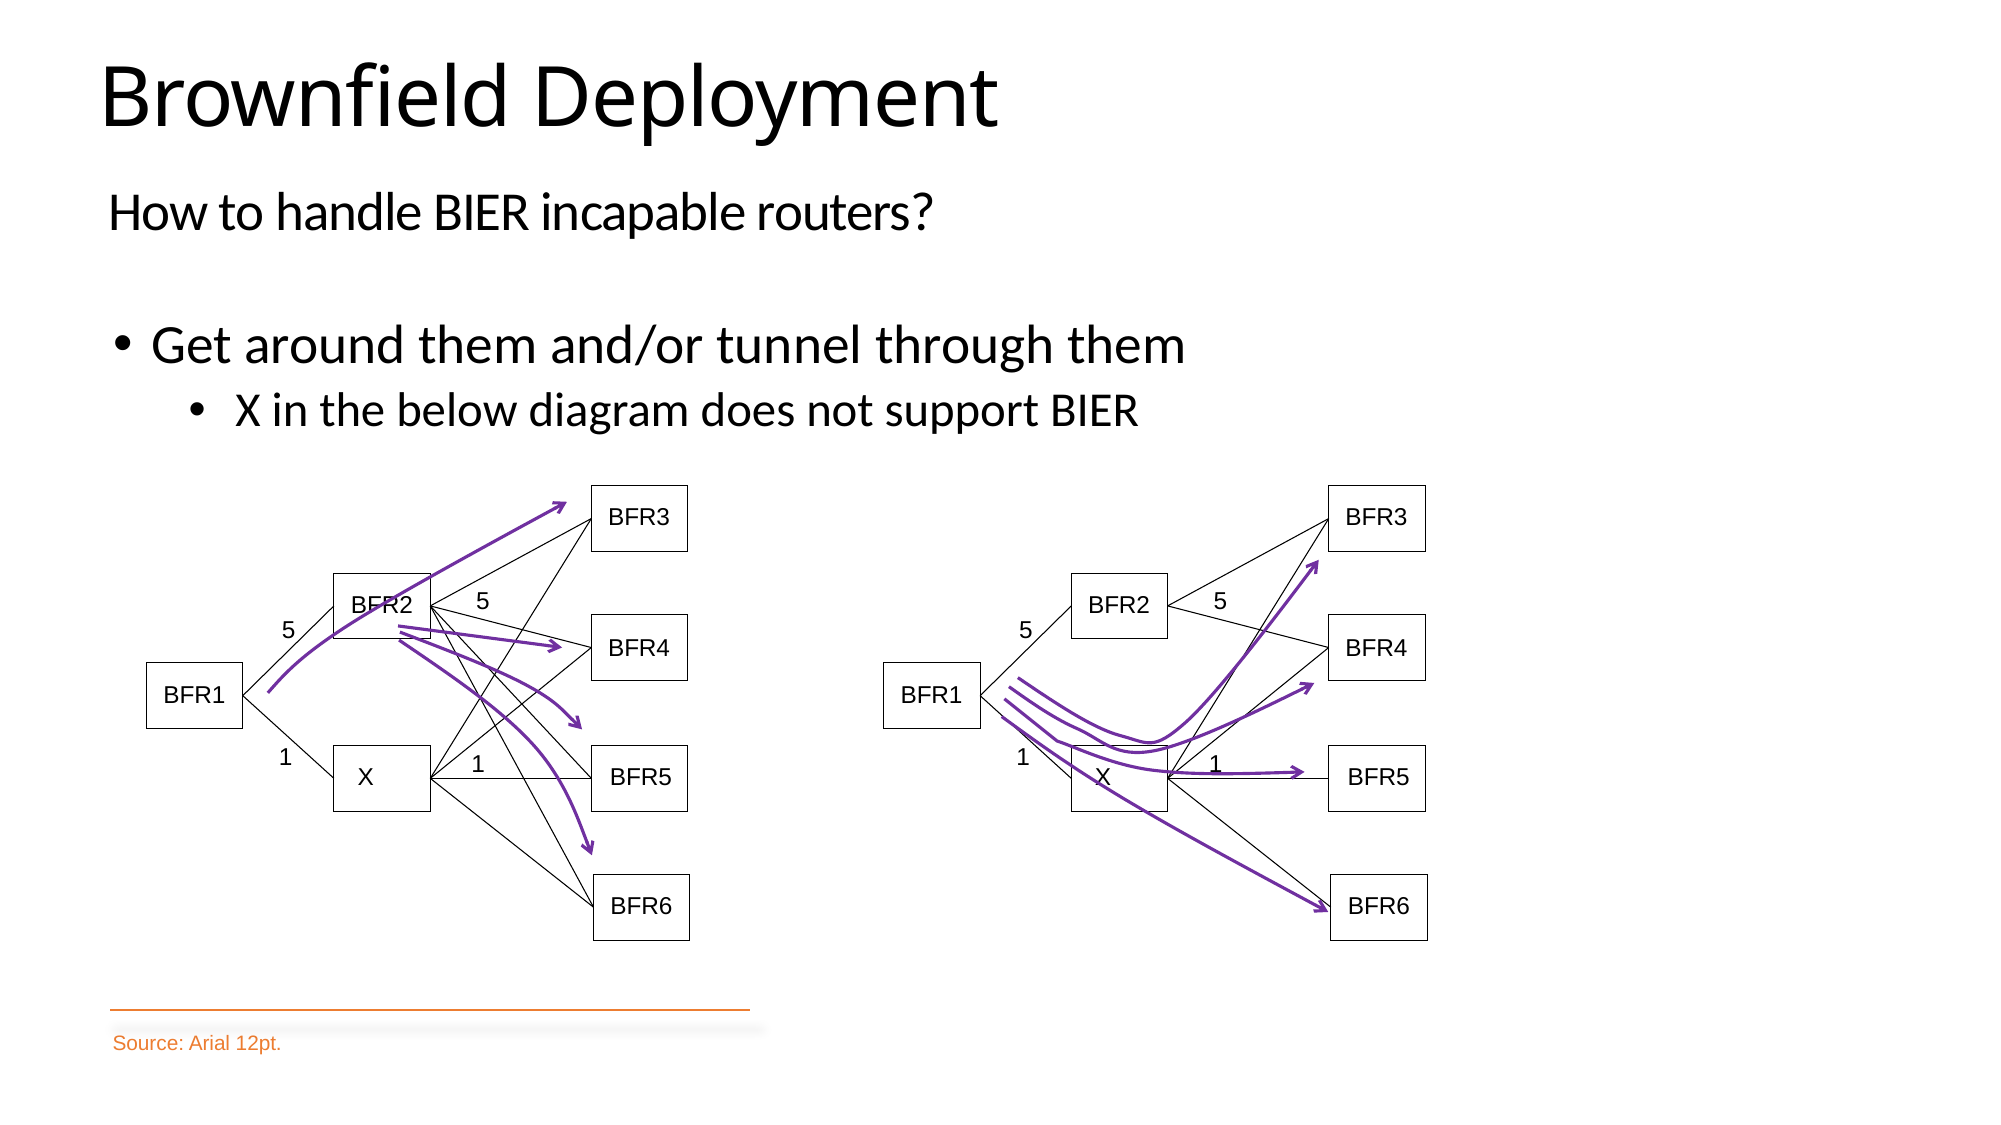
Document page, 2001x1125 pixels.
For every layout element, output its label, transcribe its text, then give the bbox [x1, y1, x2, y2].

text_box [1071, 768, 1143, 812]
text_box BFR4 [601, 632, 677, 665]
text_box BFR4 [1339, 632, 1414, 665]
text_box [242, 605, 334, 695]
text_box [1071, 573, 1167, 639]
text_box [1072, 728, 1167, 773]
text_box [398, 639, 430, 675]
text_box [333, 573, 430, 633]
text_box [1072, 758, 1167, 825]
text_box [1072, 715, 1167, 754]
text_box [1329, 614, 1426, 681]
text_box [594, 745, 688, 812]
text_box X [1081, 760, 1118, 785]
text_box [146, 662, 242, 729]
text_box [1167, 647, 1329, 778]
text_box [1072, 619, 1167, 744]
text_box X [1081, 774, 1113, 794]
text_box [354, 590, 430, 639]
text_box [1072, 748, 1103, 763]
text_box [333, 745, 430, 812]
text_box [980, 695, 1072, 779]
text_box BFR5 [603, 760, 679, 794]
text_box [1328, 485, 1426, 552]
text_box [334, 576, 430, 651]
text_box BFR2 [381, 597, 420, 622]
text_box BFR5 [1341, 760, 1416, 794]
text_box [1118, 764, 1167, 812]
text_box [242, 695, 334, 779]
text_box BFR6 [604, 890, 679, 924]
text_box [1167, 518, 1329, 647]
text_box [1329, 745, 1426, 812]
text_box BFR1 [157, 679, 232, 712]
text_box [883, 662, 980, 729]
list Get around them and/or tunnel through them X in the below diagram does not support BIER [98, 305, 1899, 973]
text_box X [344, 760, 381, 794]
text_box [1312, 908, 1329, 912]
list How to handle BIER incapable routers? [90, 170, 1891, 252]
text_box BFR1 [894, 679, 970, 712]
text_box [430, 778, 594, 908]
text_box BFR2 [344, 589, 406, 622]
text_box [1167, 778, 1331, 908]
text_box [535, 501, 567, 518]
text_box [593, 874, 690, 941]
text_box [980, 605, 1072, 695]
text_box BFR2 [1081, 589, 1157, 622]
text_box [591, 485, 688, 552]
text_box BFR6 [1341, 890, 1417, 924]
title Brownfield Deployment [98, 53, 1899, 145]
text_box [430, 518, 592, 647]
text_box [399, 631, 430, 649]
text_box Source: Arial 12pt. [105, 1025, 1627, 1075]
text_box BFR3 [601, 501, 677, 534]
text_box [1330, 874, 1428, 941]
text_box [594, 614, 688, 681]
text_box BFR3 [1339, 501, 1414, 534]
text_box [430, 647, 592, 778]
